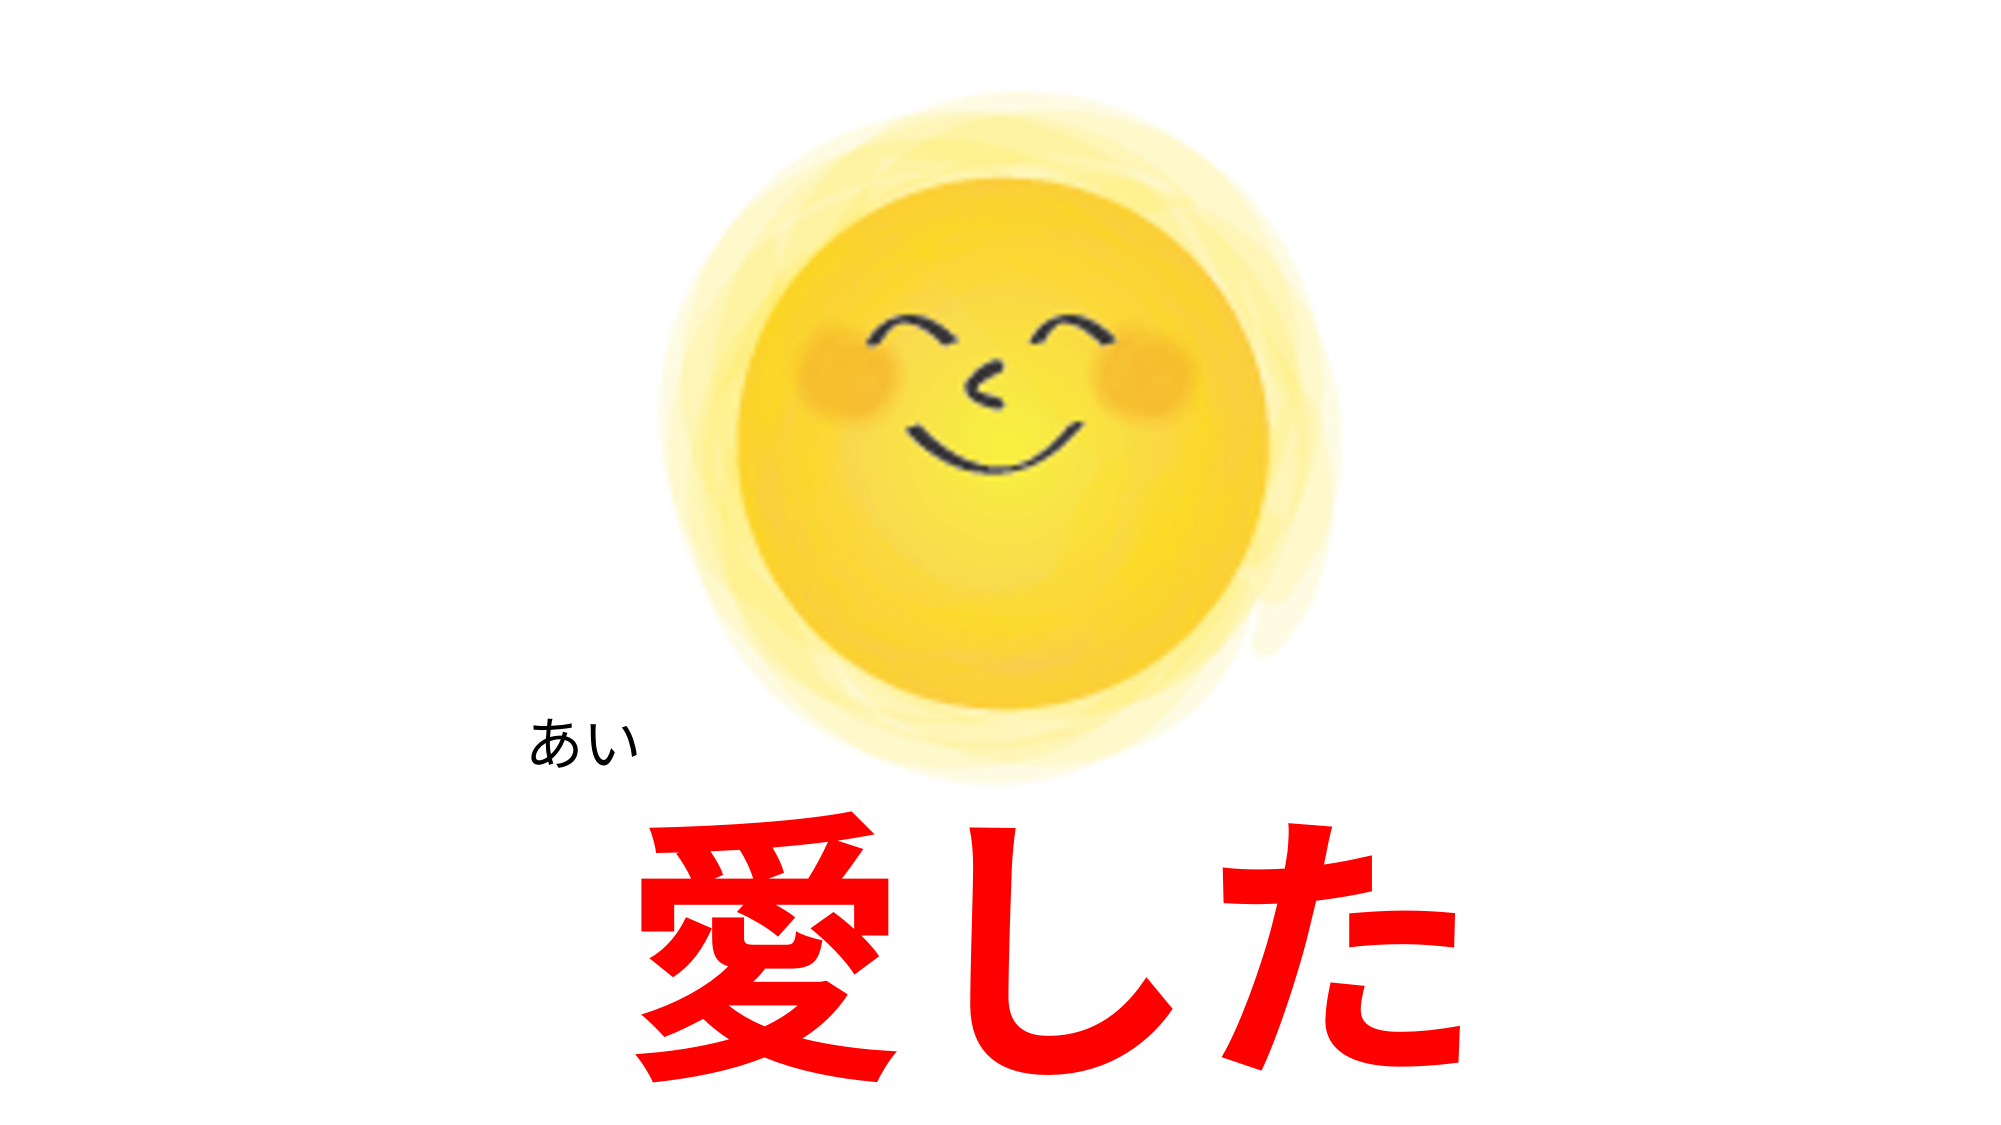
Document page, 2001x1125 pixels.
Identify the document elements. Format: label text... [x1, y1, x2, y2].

picture [597, 81, 1403, 826]
text_box 愛したい！ [341, 761, 1765, 1125]
text_box あい [510, 699, 597, 785]
